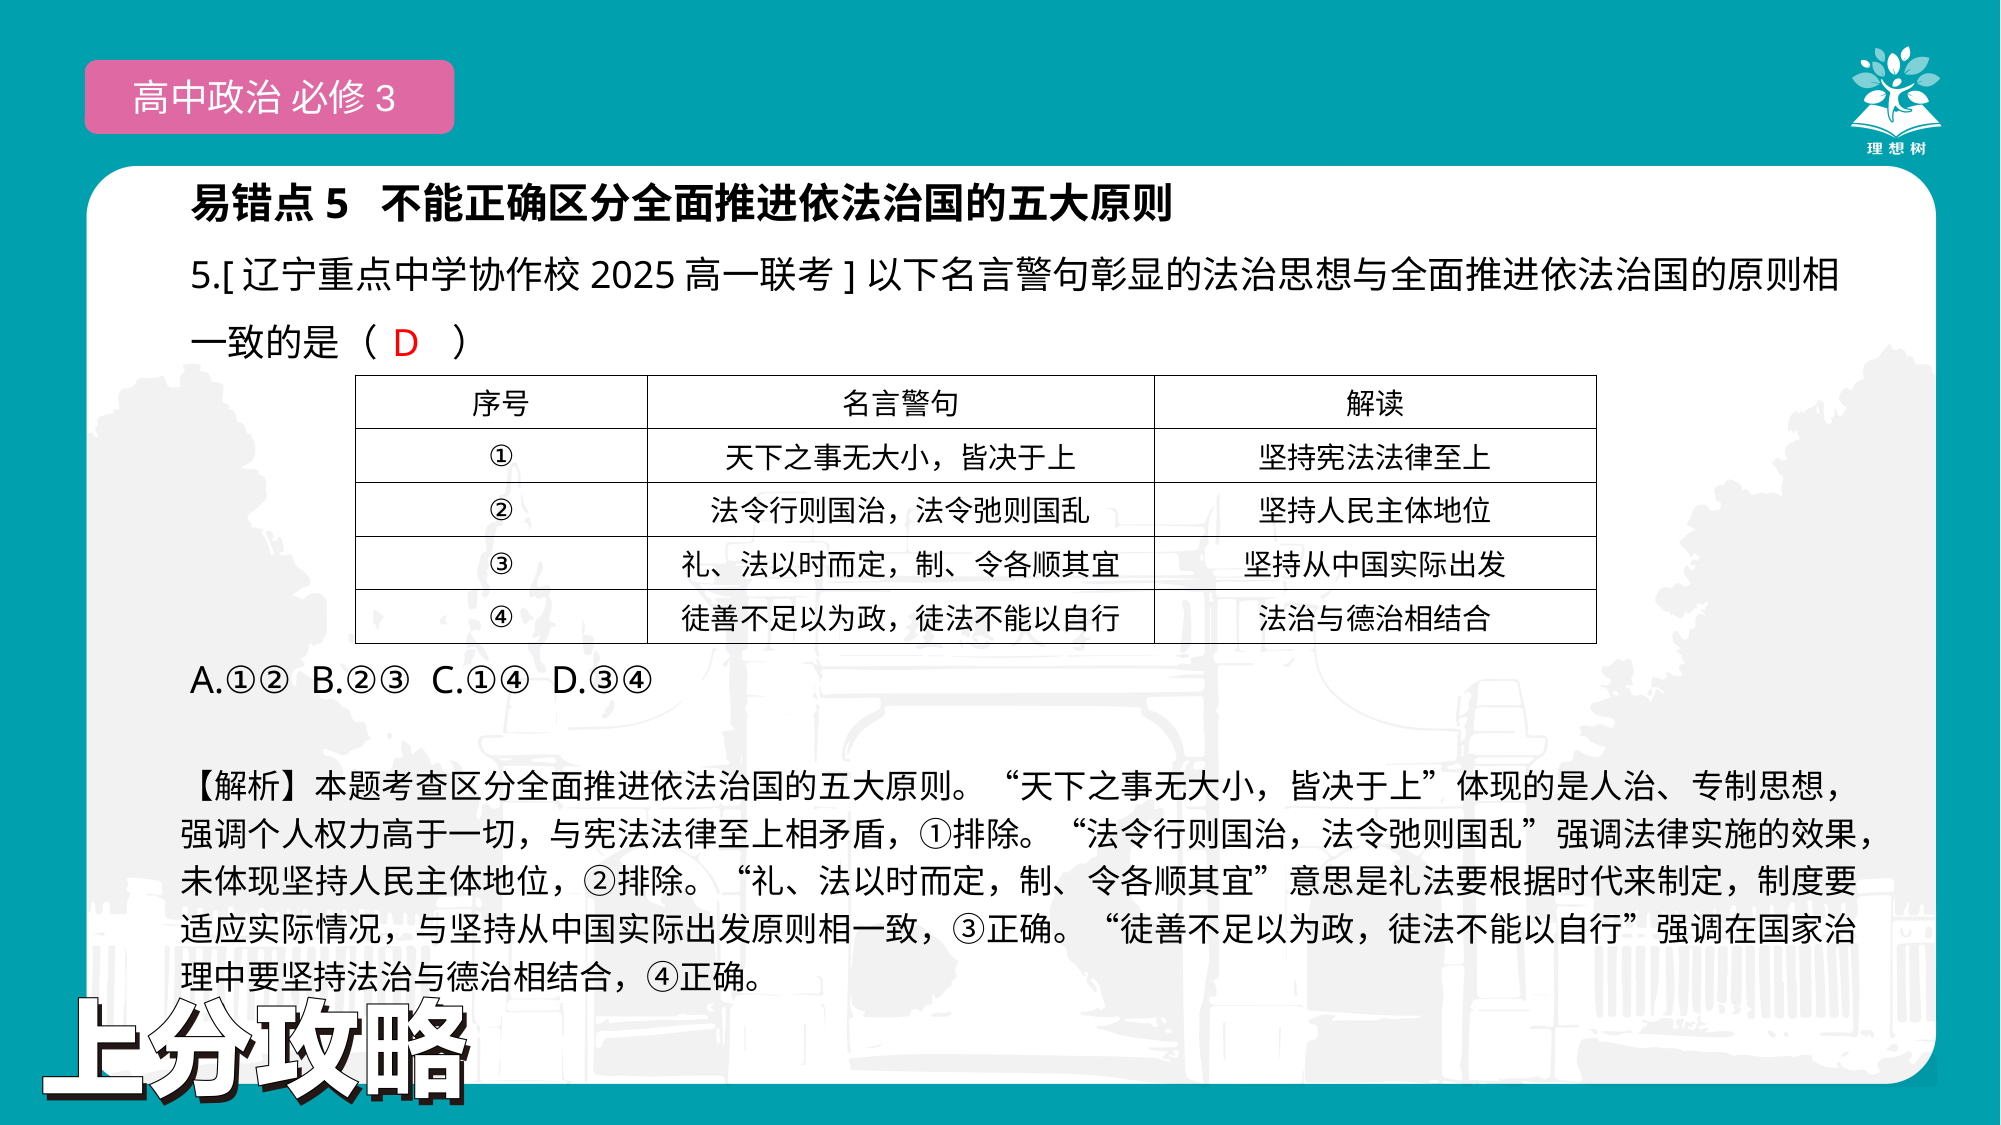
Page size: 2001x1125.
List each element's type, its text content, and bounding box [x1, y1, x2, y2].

text_box 5.[辽宁重点中学协作校2025高一联考]以下名言警句彰显的法治思想与全面推进依法治国的原则相一致的是（ ） A.①② B.②③ C.①④ D.③④ [175, 221, 1855, 749]
table_header 解读 [1155, 376, 1596, 428]
text_box D [367, 289, 485, 372]
table_cell 礼、法以时而定，制、令各顺其宜 [648, 537, 1154, 589]
text_box 易错点5 不能正确区分全面推进依法治国的五大原则 [175, 169, 1497, 235]
table_cell 坚持人民主体地位 [1155, 483, 1596, 536]
table_cell 坚持宪法法律至上 [1155, 429, 1596, 482]
table_cell 法治与德治相结合 [1155, 590, 1596, 643]
table_cell ② [356, 483, 647, 536]
table_cell 坚持从中国实际出发 [1155, 537, 1596, 589]
table_cell ① [356, 429, 647, 482]
table_cell ④ [356, 590, 647, 643]
text_box 高中政治 必修3 [83, 58, 456, 135]
text_box 【解析】本题考查区分全面推进依法治国的五大原则。“天下之事无大小，皆决于上”体现的是人治、专制思想，强调个人权力高于一切，与宪法法律至上相矛盾，①排除。“法令行则国治，法令弛则国乱”强调法律实施的效果，未体现坚持人民主体地位，②排除。“礼、法以时而定，制、令各顺其宜”意思是礼法要根据时代来制定，制度要适应实际情况，与坚持从中国实际出发原则相一致，③正确。“徒善不足以为政，徒法不能以自行”强调在国家治理中要坚持法治与德治相结合，④正确。 [166, 749, 1874, 1004]
picture [0, 0, 2001, 1125]
table_header 序号 [356, 376, 647, 428]
table_header 名言警句 [648, 376, 1154, 428]
table_cell 天下之事无大小，皆决于上 [648, 429, 1154, 482]
table_cell ③ [356, 537, 647, 589]
table_cell 徒善不足以为政，徒法不能以自行 [648, 590, 1154, 643]
table_cell 法令行则国治，法令弛则国乱 [648, 483, 1154, 536]
